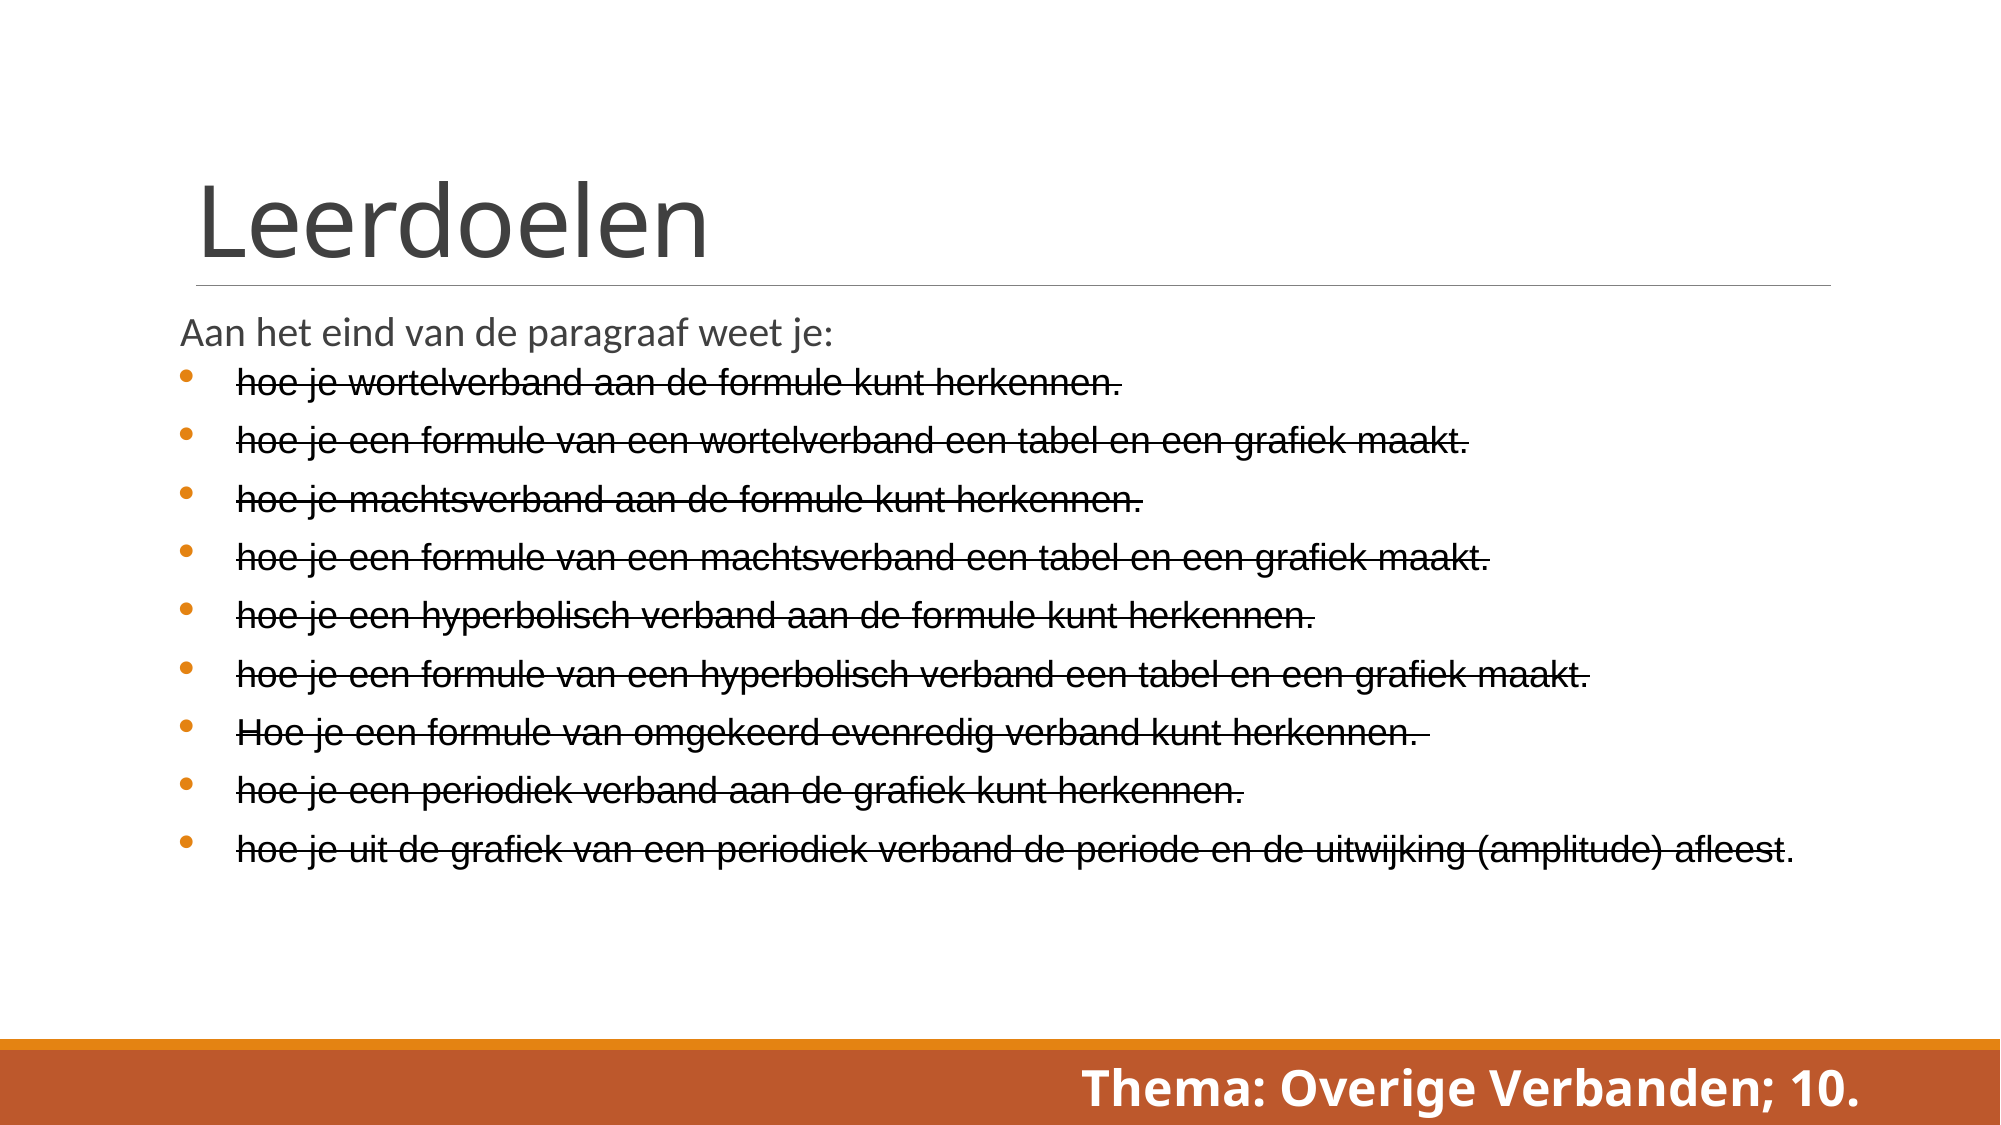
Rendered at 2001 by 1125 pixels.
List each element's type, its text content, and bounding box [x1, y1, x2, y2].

text_box Thema: Overige Verbanden; 10. Machtsverbanden [957, 1049, 1985, 1125]
title Leerdoelen [180, 47, 1830, 285]
list Aan het eind van de paragraaf weet je: hoe je wortelverband aan de formule kunt herkennen. hoe je een formule van een wortelverband een tabel en een grafiek maakt. hoe je machtsverband aan de formule kunt herkennen. hoe je een formule van een machtsverband een tabel en een grafiek maakt. hoe je een hyperbolisch verband aan de formule kunt herkennen. hoe je een formule van een hyperbolisch verband een tabel en een grafiek maakt. Hoe je een formule van omgekeerd evenredig verband kunt herkennen. hoe je een periodiek verband aan de grafiek kunt herkennen. hoe je uit de grafiek van een periodiek verband de periode en de uitwijking (amplitude) afleest. [180, 302, 1830, 963]
